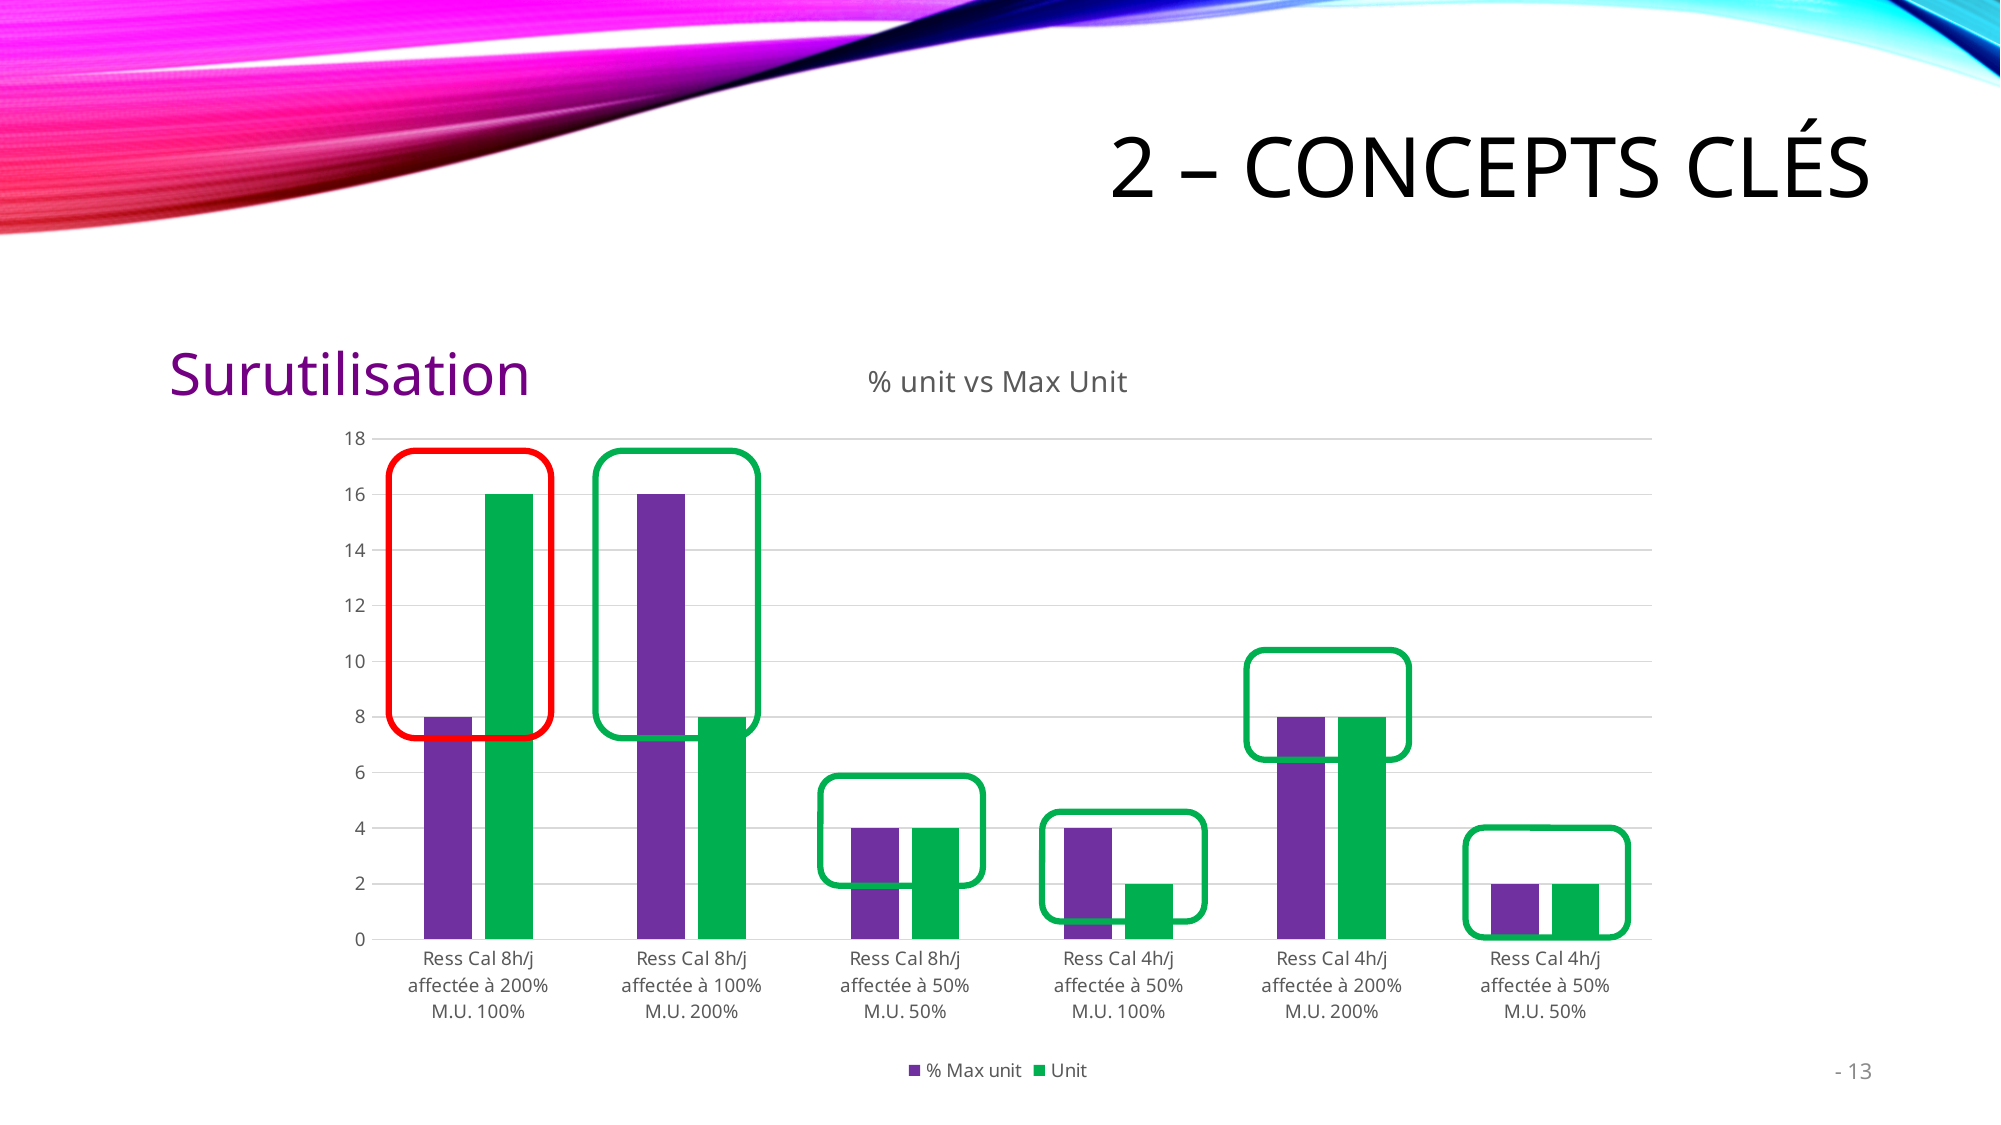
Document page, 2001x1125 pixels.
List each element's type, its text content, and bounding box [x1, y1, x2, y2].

text_box Surutilisation [154, 259, 1841, 415]
title 2 – Concepts clés [638, 64, 1888, 277]
picture [1890, 0, 2000, 75]
picture [1910, 0, 2000, 45]
chart [316, 328, 1680, 1090]
picture [0, 0, 2000, 237]
slide_number 13 [1808, 1042, 1888, 1103]
